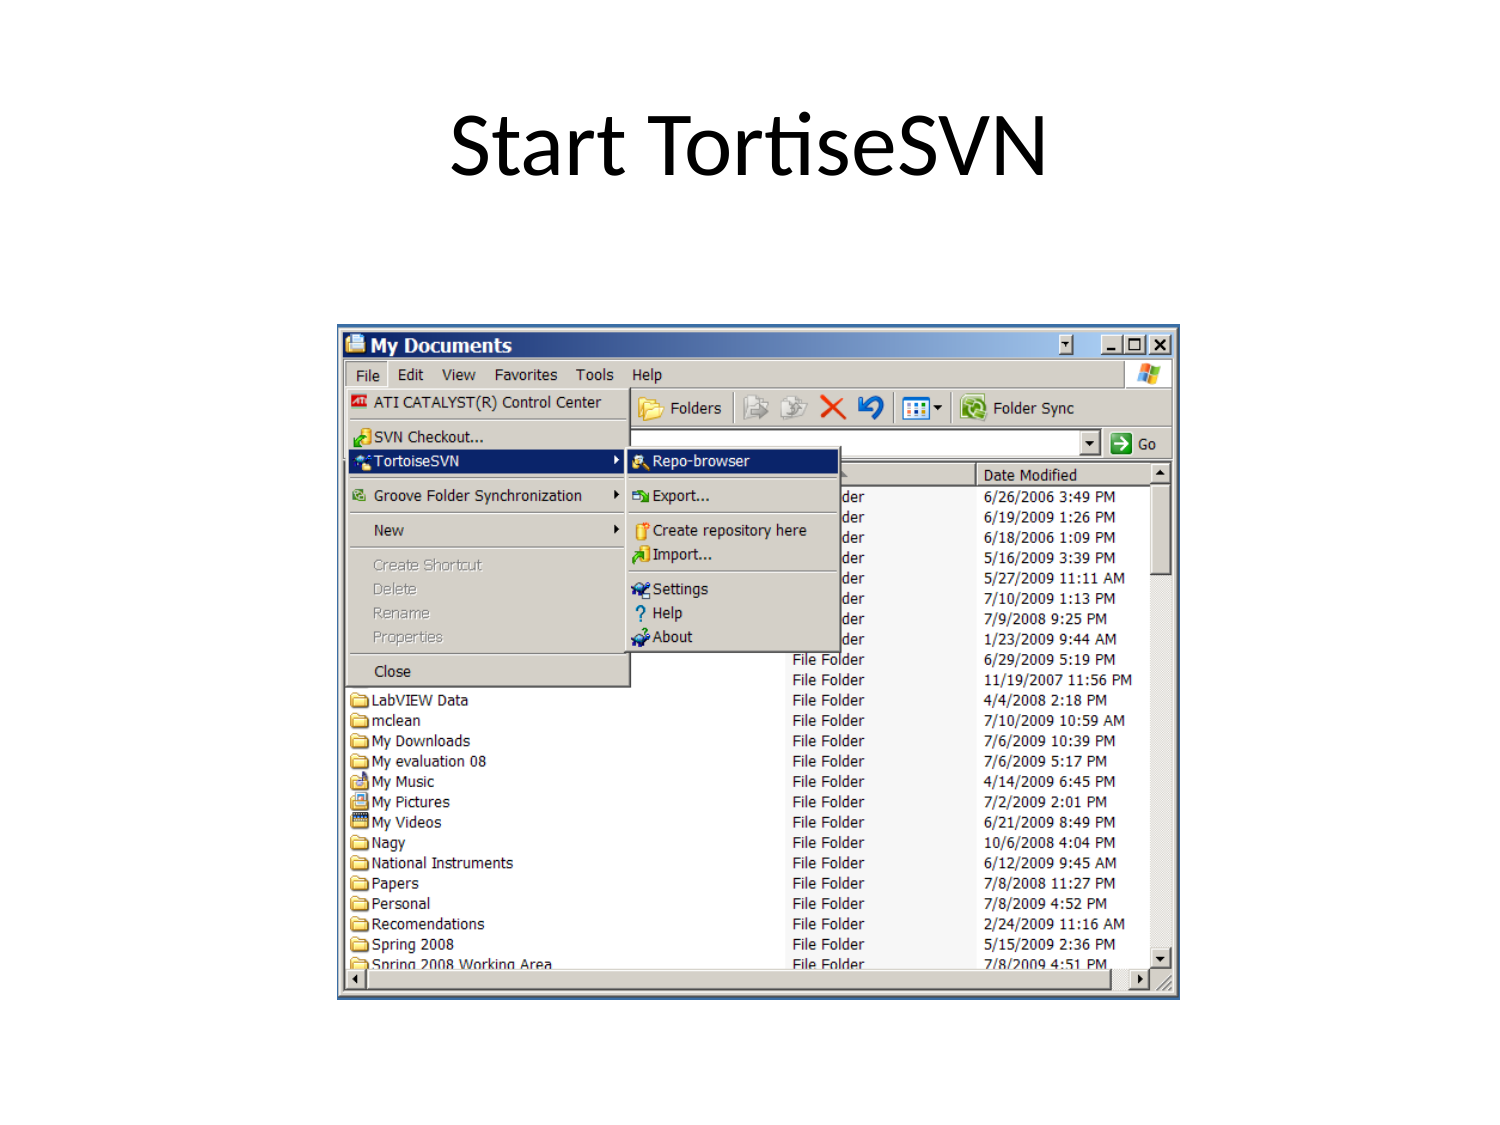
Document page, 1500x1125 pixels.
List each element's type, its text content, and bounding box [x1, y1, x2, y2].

picture [337, 324, 1180, 1001]
title Start TortiseSVN [75, 45, 1425, 233]
